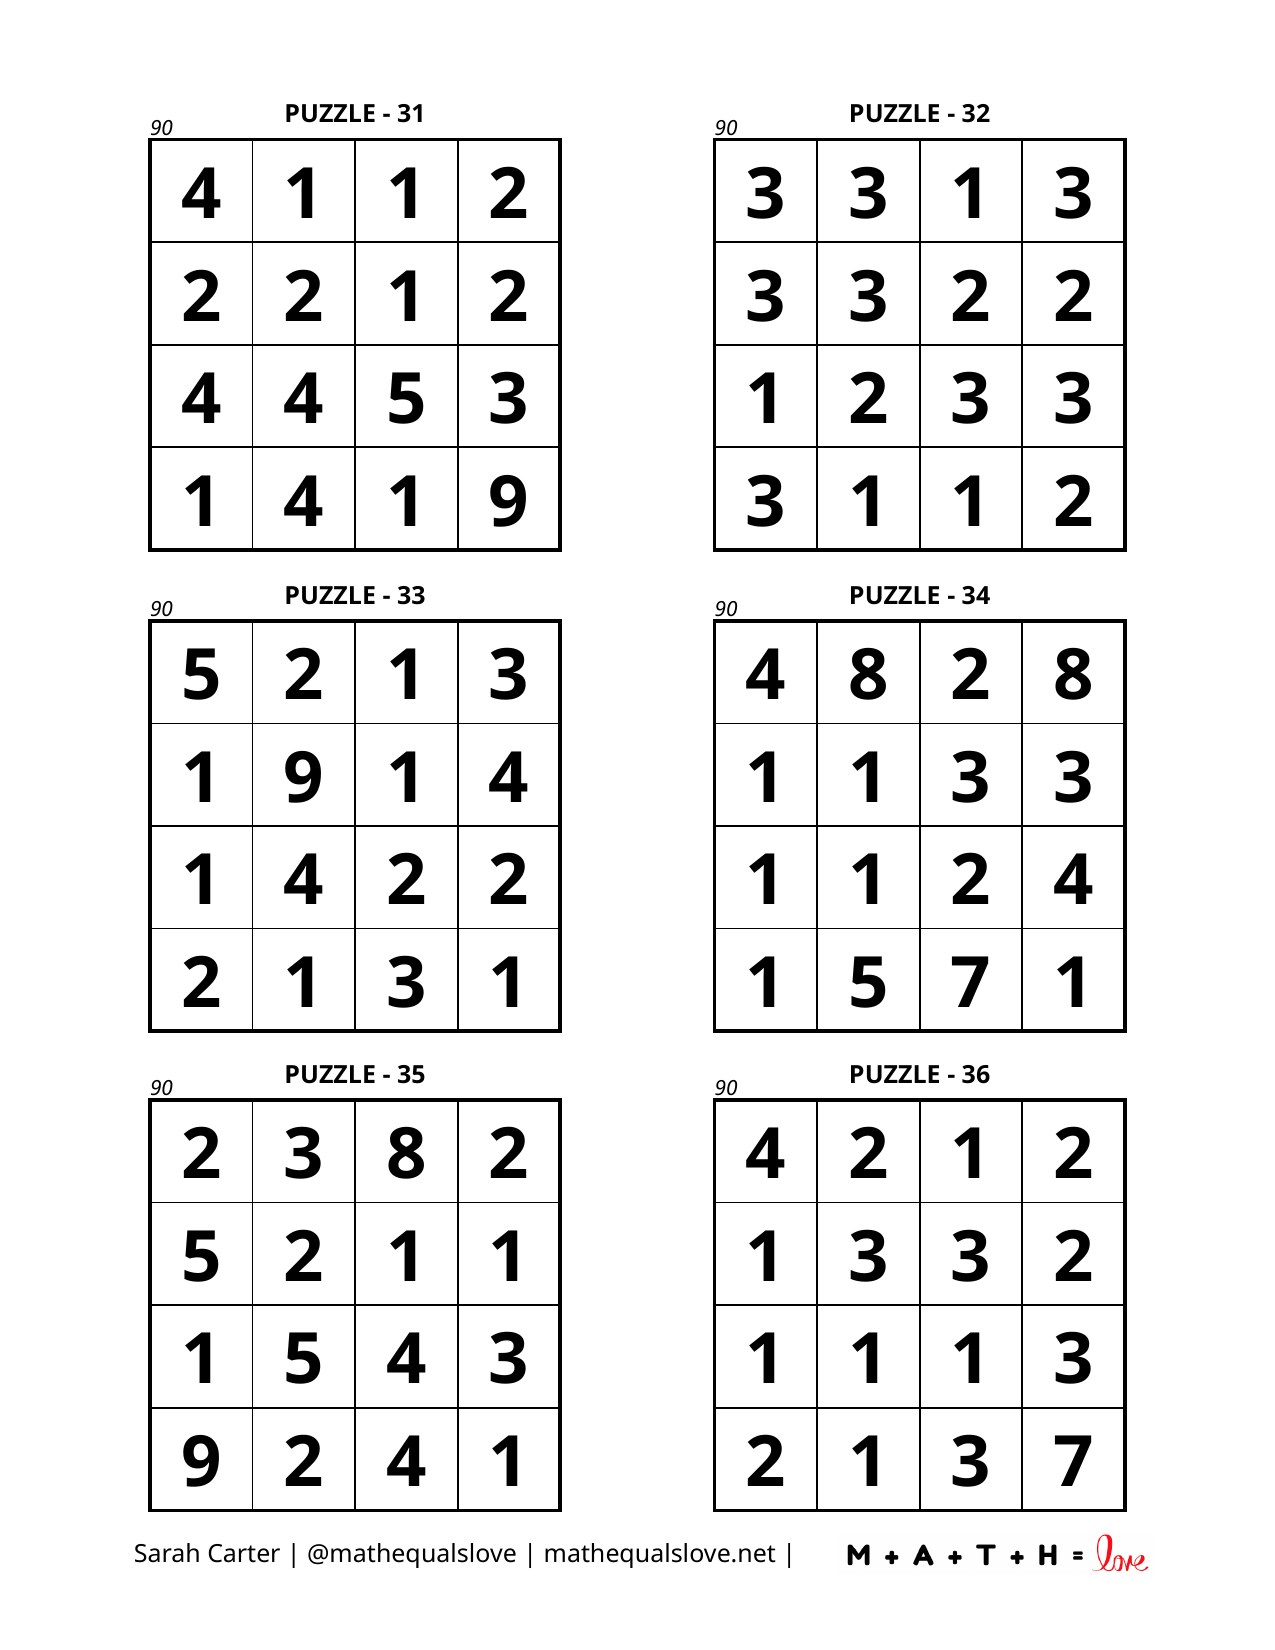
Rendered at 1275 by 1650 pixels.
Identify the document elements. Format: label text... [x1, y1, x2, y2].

table_cell 2 [716, 1409, 816, 1509]
table_cell 1 [253, 929, 354, 1029]
table_header 3 [253, 1102, 354, 1202]
table_cell 4 [356, 1306, 457, 1407]
table_cell 3 [818, 243, 919, 344]
table_header 8 [818, 623, 919, 723]
text_box 90 [149, 595, 359, 621]
table_cell 1 [459, 929, 558, 1029]
table_cell 3 [1023, 346, 1123, 446]
text_box 90 [714, 595, 923, 621]
table_cell 2 [253, 243, 354, 344]
table_cell 1 [459, 1203, 558, 1304]
table_cell 2 [459, 827, 558, 928]
table_cell 2 [356, 827, 457, 928]
table_cell 2 [152, 243, 252, 344]
table_cell 3 [716, 243, 816, 344]
table_header 2 [921, 623, 1021, 723]
table_cell 9 [253, 724, 354, 825]
table_cell 1 [818, 827, 919, 928]
table_cell 3 [1023, 724, 1123, 825]
table_cell 2 [253, 1203, 354, 1304]
table_header 2 [253, 623, 354, 723]
table_cell 1 [921, 1306, 1021, 1407]
table_cell 1 [152, 827, 252, 928]
table_cell 3 [356, 929, 457, 1029]
table_cell 4 [356, 1409, 457, 1509]
table_header 2 [818, 1102, 919, 1202]
table_cell 4 [1023, 827, 1123, 928]
table_cell 1 [716, 1203, 816, 1304]
table_cell 2 [1023, 448, 1123, 548]
table_cell 1 [1023, 929, 1123, 1029]
table_cell 1 [818, 1409, 919, 1509]
table_cell 2 [1023, 243, 1123, 344]
table_cell 2 [818, 346, 919, 446]
table_cell 4 [459, 724, 558, 825]
text_box 90 [149, 114, 359, 140]
table_cell 3 [1023, 1306, 1123, 1407]
text_box PUZZLE - 32 [714, 97, 1125, 128]
table_cell 3 [818, 1203, 919, 1304]
table_header 5 [152, 623, 252, 723]
table_cell 1 [716, 1306, 816, 1407]
table_header 4 [716, 1102, 816, 1202]
table_cell 3 [459, 1306, 558, 1407]
text_box 90 [149, 1074, 359, 1100]
table_cell 4 [152, 346, 252, 446]
table_cell 3 [921, 346, 1021, 446]
table_cell 4 [253, 448, 354, 548]
table_cell 4 [253, 346, 354, 446]
table_cell 1 [356, 724, 457, 825]
table_cell 1 [459, 1409, 558, 1509]
table_cell 1 [716, 724, 816, 825]
table_cell 1 [152, 448, 252, 548]
table_cell 1 [716, 346, 816, 446]
text_box PUZZLE - 34 [714, 579, 1125, 610]
table_cell 5 [253, 1306, 354, 1407]
table_cell 3 [459, 346, 558, 446]
table_header 8 [1023, 623, 1123, 723]
table_cell 1 [716, 827, 816, 928]
table_cell 2 [921, 243, 1021, 344]
table_cell 5 [818, 929, 919, 1029]
text_box 90 [714, 114, 923, 140]
table_cell 5 [356, 346, 457, 446]
table_cell 7 [921, 929, 1021, 1029]
table_cell 1 [152, 724, 252, 825]
table_cell 1 [356, 243, 457, 344]
table_header 4 [716, 623, 816, 723]
text_box PUZZLE - 33 [149, 579, 561, 610]
table_header 1 [356, 623, 457, 723]
table_header 8 [356, 1102, 457, 1202]
table_cell 1 [921, 448, 1021, 548]
table_cell 1 [716, 929, 816, 1029]
table_cell 3 [921, 1409, 1021, 1509]
table_header 1 [921, 141, 1021, 241]
table_cell 1 [818, 448, 919, 548]
table_header 3 [459, 623, 558, 723]
text_box PUZZLE - 31 [149, 97, 561, 128]
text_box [118, 1529, 1199, 1576]
table_header 4 [152, 141, 252, 241]
table_header 3 [1023, 141, 1123, 241]
text_box PUZZLE - 36 [714, 1058, 1125, 1089]
table_cell 5 [152, 1203, 252, 1304]
table_cell 1 [818, 1306, 919, 1407]
table_header 2 [459, 1102, 558, 1202]
table_cell 3 [716, 448, 816, 548]
table_cell 2 [921, 827, 1021, 928]
table_cell 4 [253, 827, 354, 928]
table_cell 1 [152, 1306, 252, 1407]
table_cell 2 [1023, 1203, 1123, 1304]
table_header 2 [152, 1102, 252, 1202]
table_cell 2 [253, 1409, 354, 1509]
table_header 2 [1023, 1102, 1123, 1202]
table_cell 9 [459, 448, 558, 548]
table_header 3 [716, 141, 816, 241]
table_header 2 [459, 141, 558, 241]
table_cell 2 [459, 243, 558, 344]
table_header 3 [818, 141, 919, 241]
table_cell 1 [356, 448, 457, 548]
table_cell 3 [921, 724, 1021, 825]
table_cell 1 [356, 1203, 457, 1304]
table_header 1 [253, 141, 354, 241]
text_box 90 [714, 1074, 923, 1100]
table_cell 1 [818, 724, 919, 825]
table_cell 3 [921, 1203, 1021, 1304]
table_cell 2 [152, 929, 252, 1029]
table_header 1 [356, 141, 457, 241]
table_header 1 [921, 1102, 1021, 1202]
table_cell 7 [1023, 1409, 1123, 1509]
text_box PUZZLE - 35 [149, 1058, 561, 1089]
table_cell 9 [152, 1409, 252, 1509]
